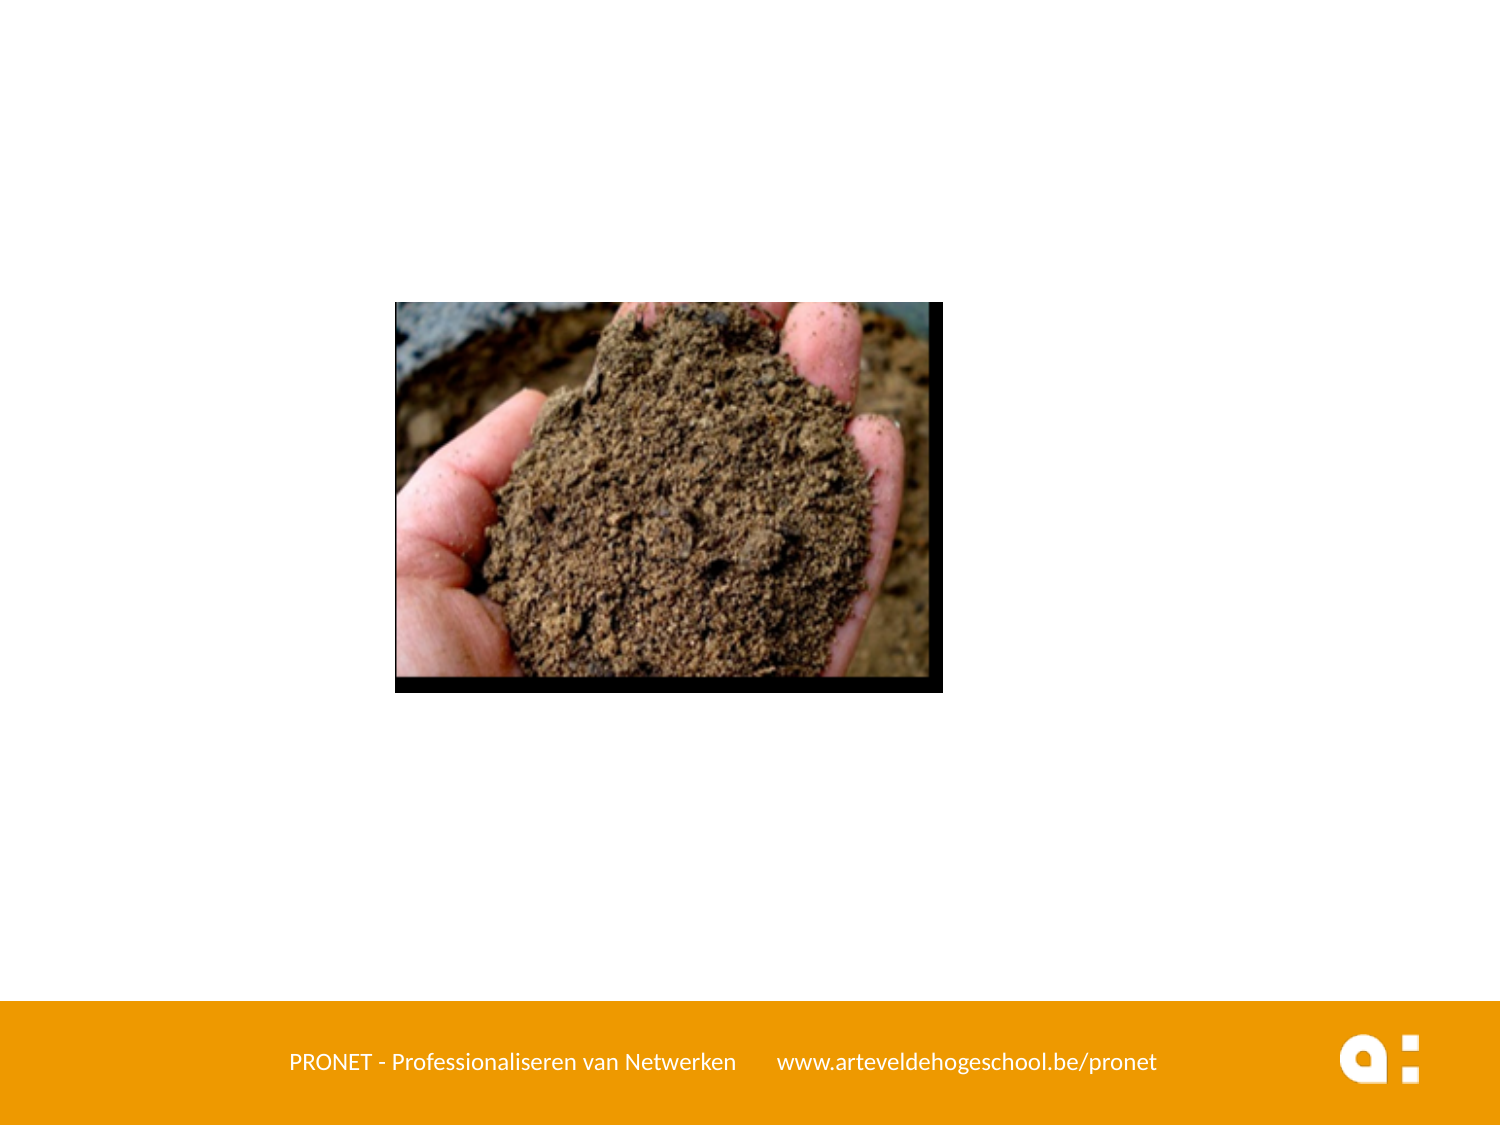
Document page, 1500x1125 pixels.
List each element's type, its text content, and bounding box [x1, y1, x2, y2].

picture [1340, 1034, 1419, 1084]
footer PRONET - Professionaliseren van Netwerken www.arteveldehogeschool.be/pronet [289, 1039, 1176, 1081]
picture [395, 302, 943, 693]
